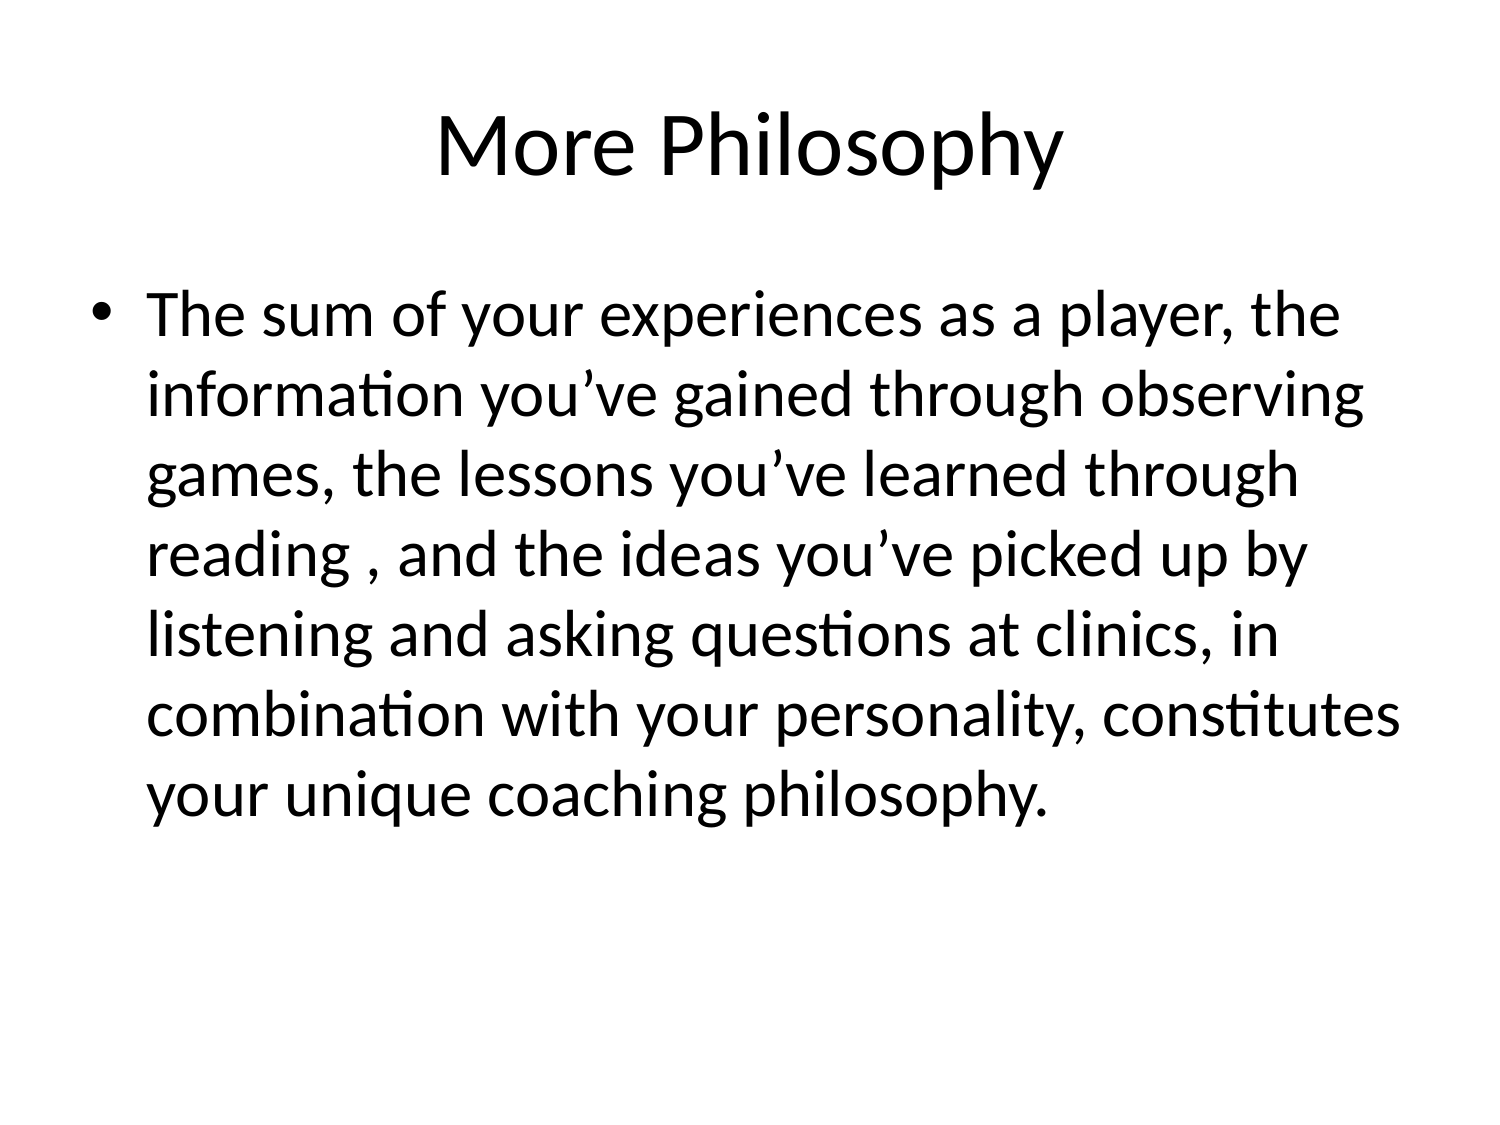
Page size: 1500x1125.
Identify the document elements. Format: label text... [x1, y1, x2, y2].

title More Philosophy [75, 45, 1425, 233]
list The sum of your experiences as a player, the information you’ve gained through observing games, the lessons you’ve learned through reading , and the ideas you’ve picked up by listening and asking questions at clinics, in combination with your personality, constitutes your unique coaching philosophy. [75, 262, 1425, 1005]
